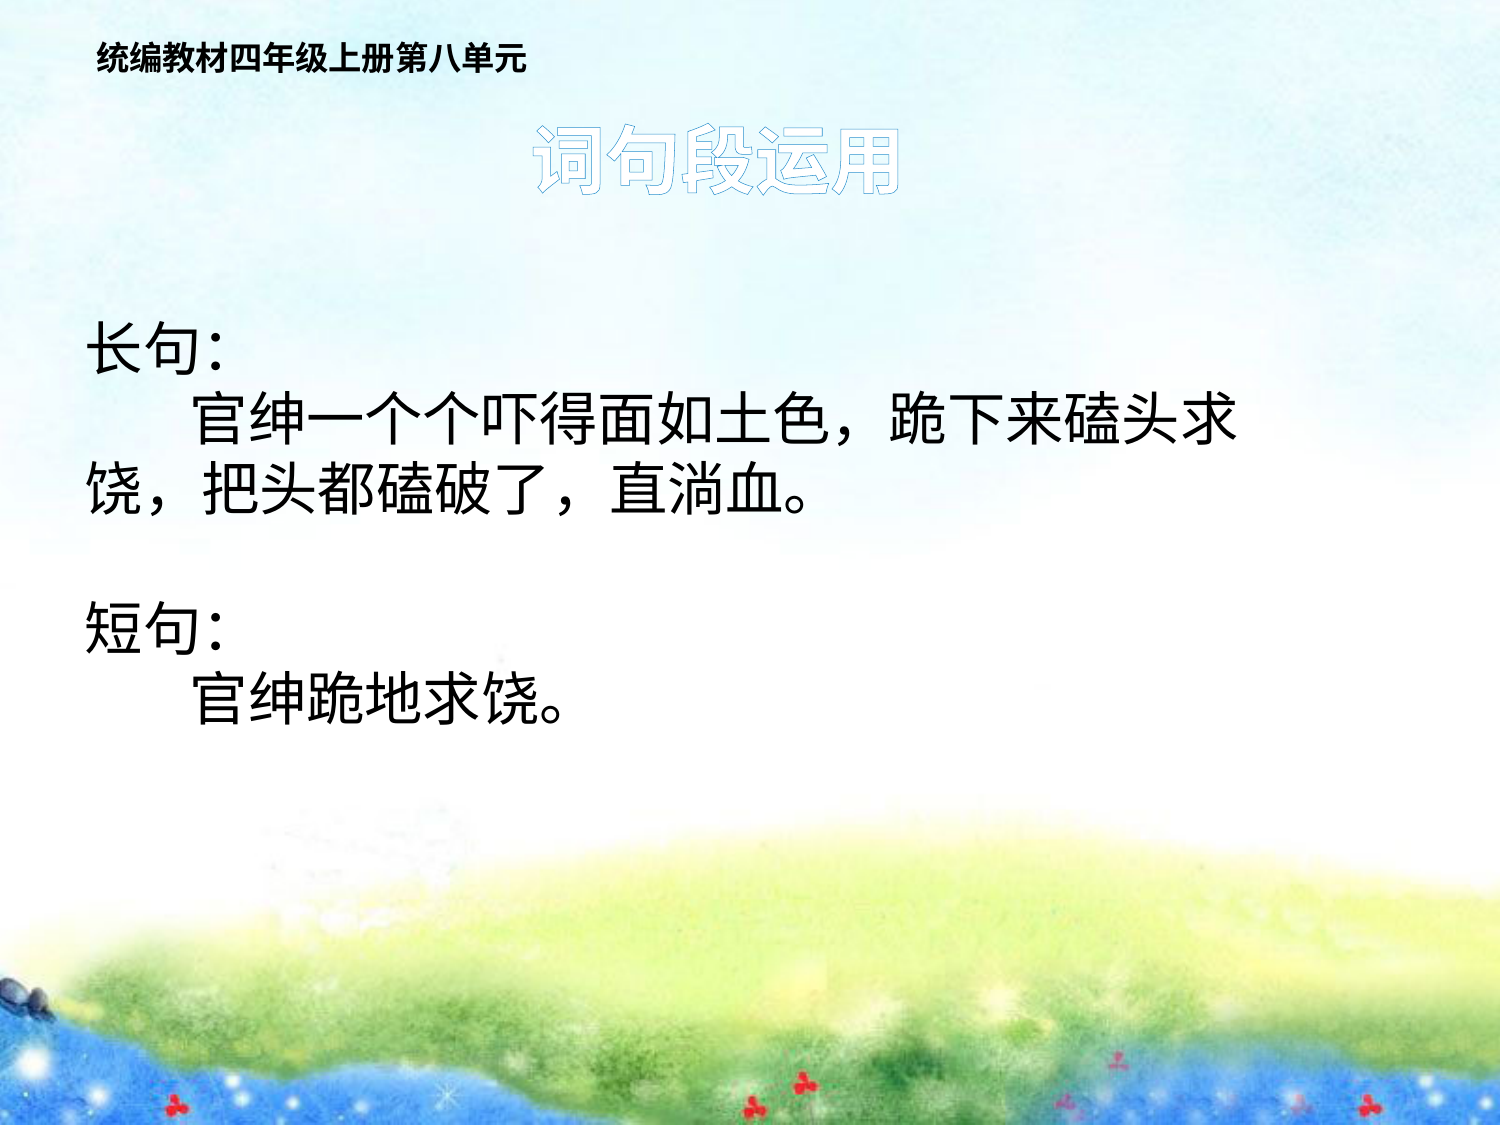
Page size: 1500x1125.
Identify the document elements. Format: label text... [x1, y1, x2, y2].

text_box 长句： 官绅一个个吓得面如土色，跪下来磕头求饶，把头都磕破了，直淌血。 短句： 官绅跪地求饶。 [70, 304, 1336, 880]
picture [0, 0, 1500, 1125]
text_box 词句段运用 [468, 105, 967, 211]
text_box 统编教材四年级上册第八单元 [81, 29, 544, 85]
